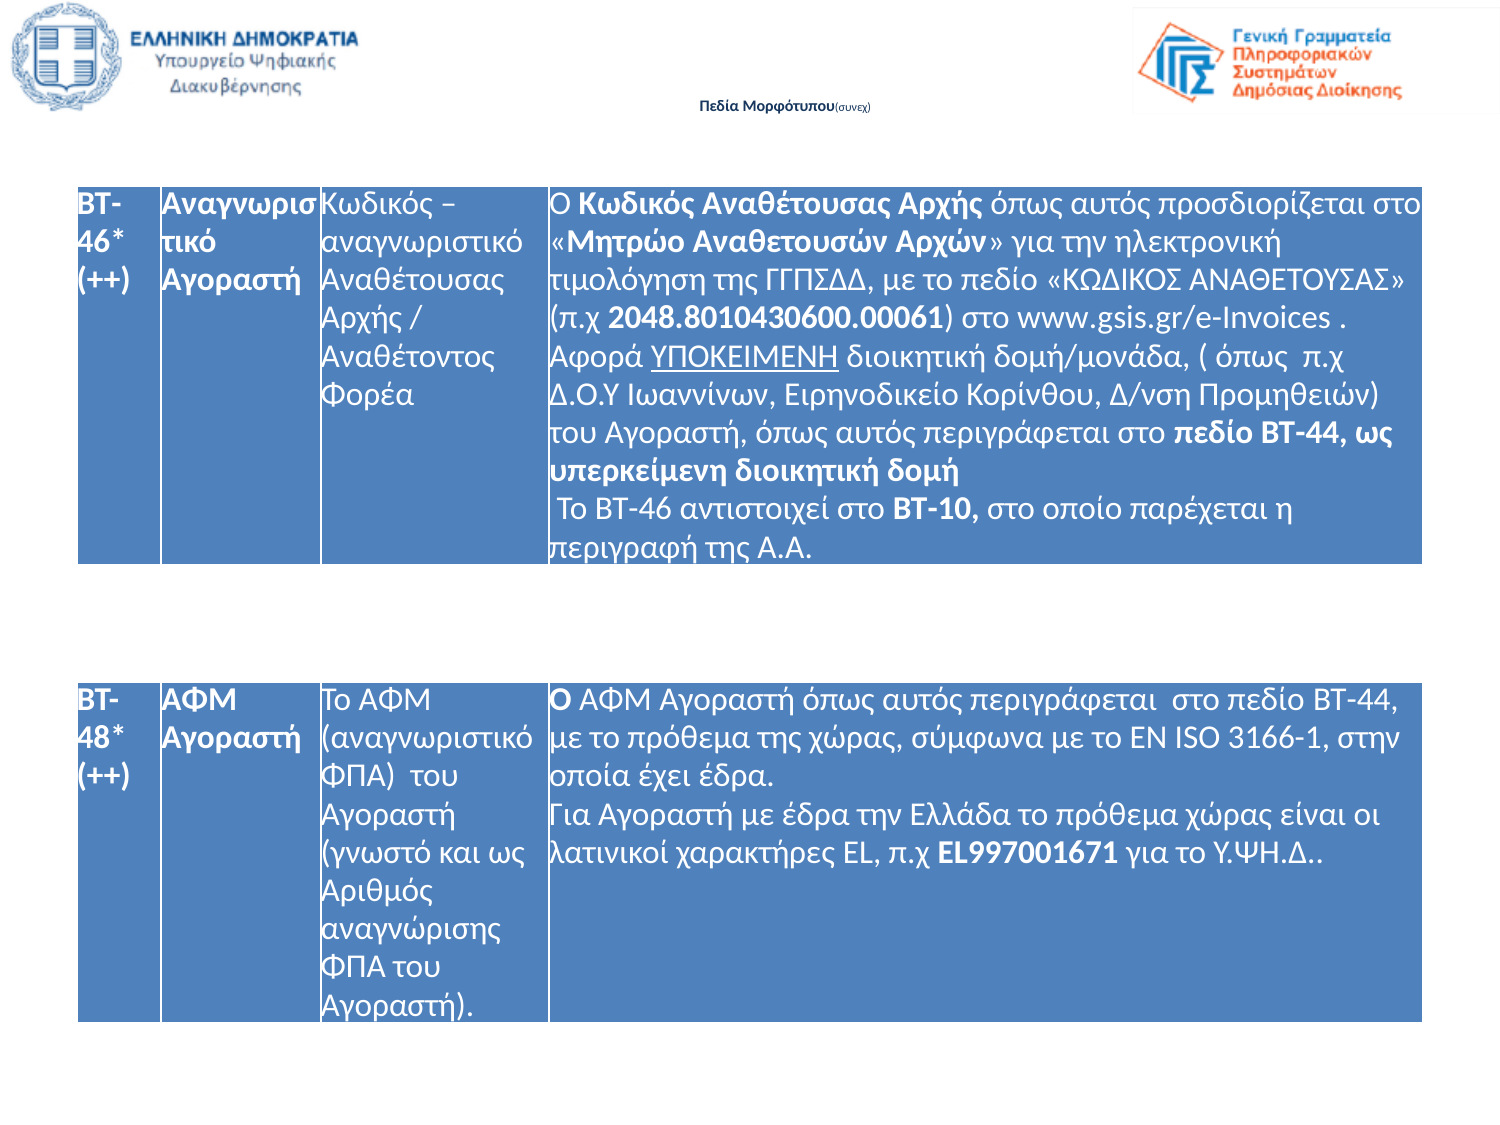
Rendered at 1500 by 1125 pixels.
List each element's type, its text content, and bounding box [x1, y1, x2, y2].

table_header ΑΦΜ Αγοραστή [162, 683, 320, 1022]
table_header BT-46* (++) [78, 187, 160, 564]
table_header Κωδικός –αναγνωριστικό Αναθέτουσας Αρχής / Αναθέτοντος Φορέα [322, 187, 548, 564]
table_header BT-48* (++) [78, 683, 160, 1022]
table_header Ο Κωδικός Αναθέτουσας Αρχής όπως αυτός προσδιορίζεται στο «Μητρώο Αναθετουσών Αρχών» για την ηλεκτρονική τιμολόγηση της ΓΓΠΣΔΔ, με το πεδίο «ΚΩΔΙΚΟΣ ΑΝΑΘΕΤΟΥΣΑΣ» (π.χ 2048.8010430600.00061) στο www.gsis.gr/e-Invoices . Αφορά ΥΠΟΚΕΙΜΕΝΗ διοικητική δομή/μονάδα, ( όπως π.χ Δ.Ο.Υ Ιωαννίνων, Ειρηνοδικείο Κορίνθου, Δ/νση Προμηθειών) του Αγοραστή, όπως αυτός περιγράφεται στο πεδίο BT-44, ως υπερκείμενη διοικητική δομή Το BT-46 αντιστοιχεί στο BT-10, στο οποίο παρέχεται η περιγραφή της Α.Α. [550, 187, 1422, 564]
table_header Το ΑΦΜ (αναγνωριστικό ΦΠΑ) του Αγοραστή (γνωστό και ως Aριθμός αναγνώρισης ΦΠΑ του Αγοραστή). [322, 683, 548, 1022]
table_header Ο ΑΦΜ Αγοραστή όπως αυτός περιγράφεται στο πεδίο BT-44, με το πρόθεμα της χώρας, σύμφωνα με το EN ISO 3166-1, στην οποία έχει έδρα. Για Αγοραστή με έδρα την Ελλάδα το πρόθεμα χώρας είναι οι λατινικοί χαρακτήρες EL, π.χ EL997001671 για το Υ.ΨΗ.Δ.. [550, 683, 1422, 1022]
table_header Αναγνωριστικό Αγοραστή [162, 187, 320, 564]
title Πεδία Μορφότυπου(συνεχ) [301, 68, 1270, 138]
